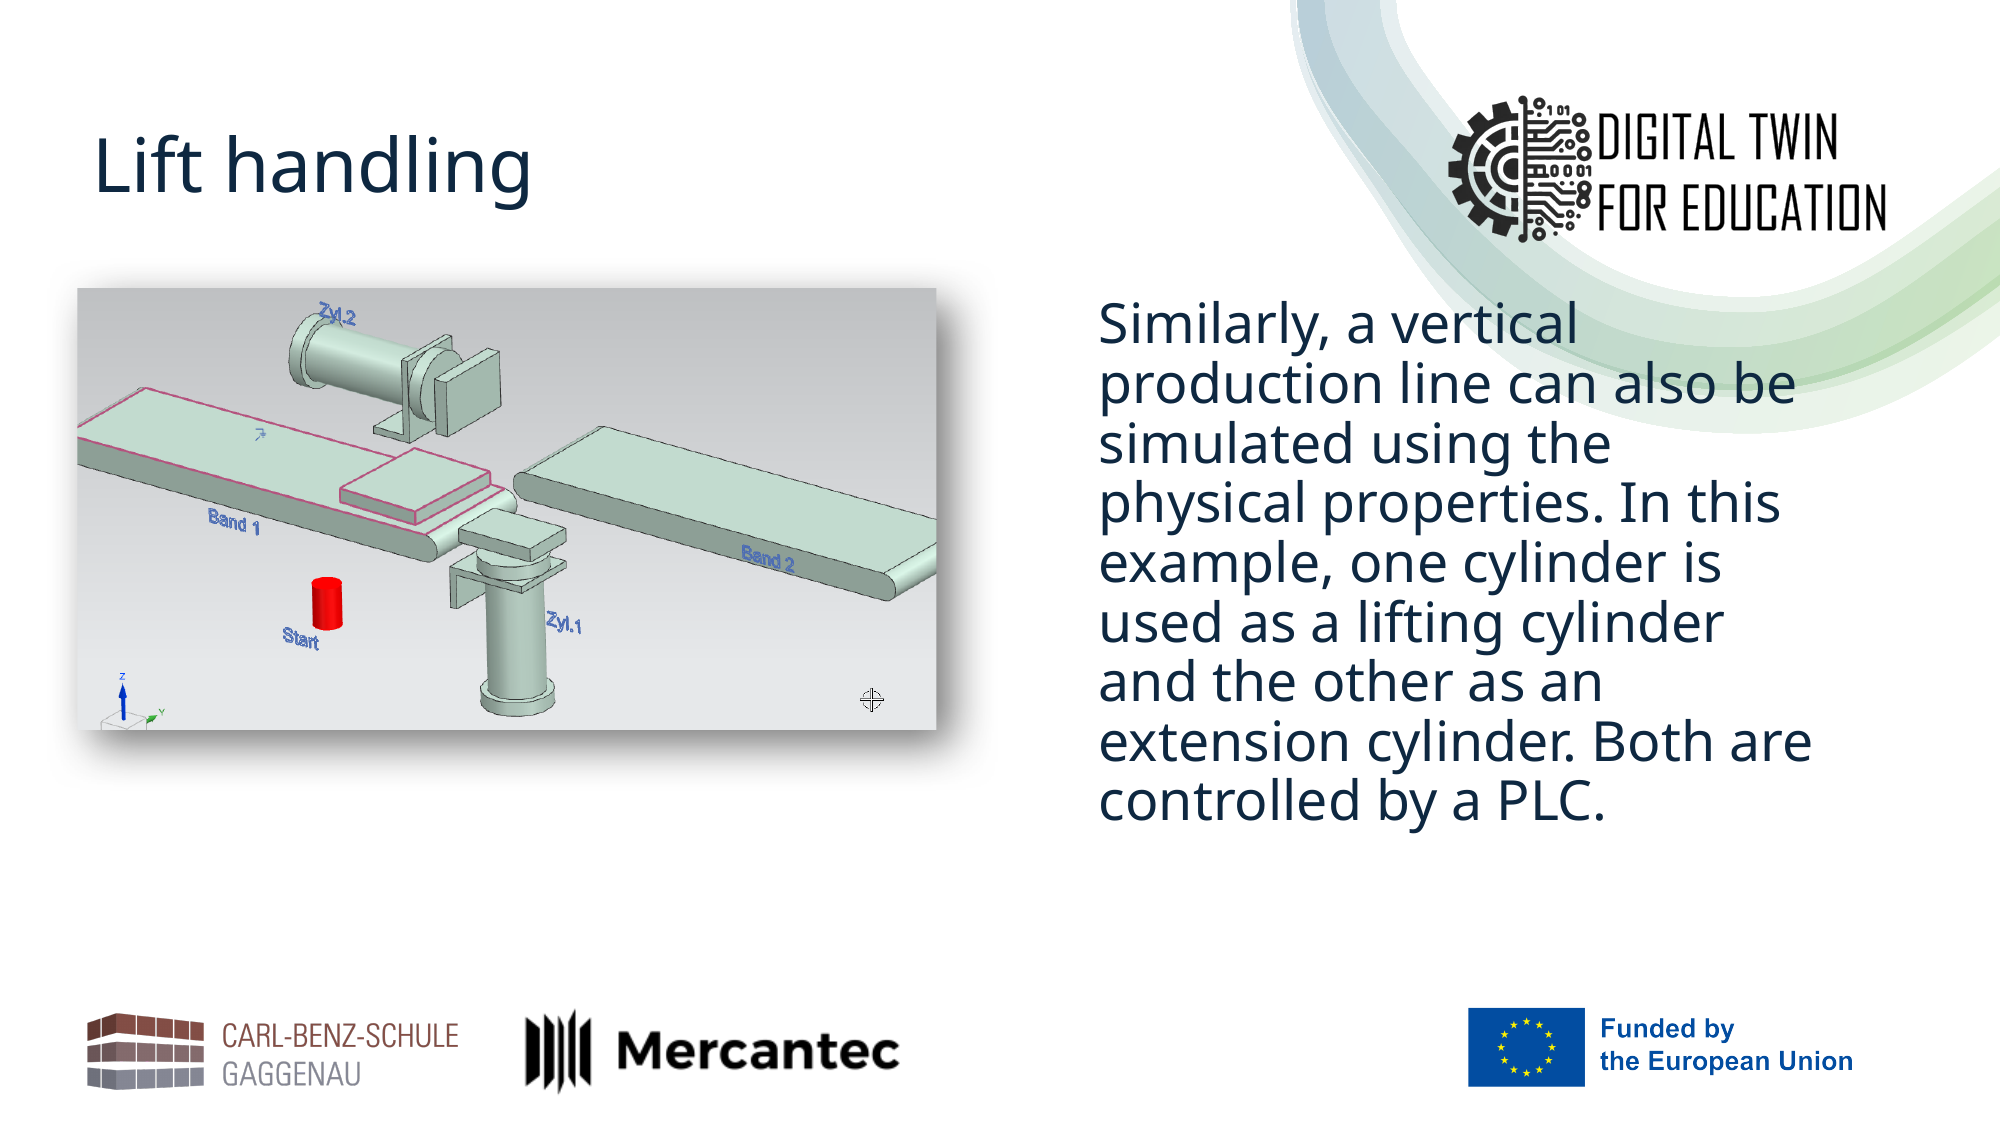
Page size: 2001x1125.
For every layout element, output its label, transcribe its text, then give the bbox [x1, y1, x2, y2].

picture [1463, 1003, 1882, 1092]
text_box Similarly, a vertical production line can also be simulated using the physical properties. In this example, one cylinder is used as a lifting cylinder and the other as an extension cylinder. Both are controlled by a PLC. [1083, 288, 1836, 842]
title Lift handling [77, 59, 1373, 278]
picture [52, 991, 937, 1110]
picture [1442, 88, 1904, 249]
picture [76, 288, 937, 731]
